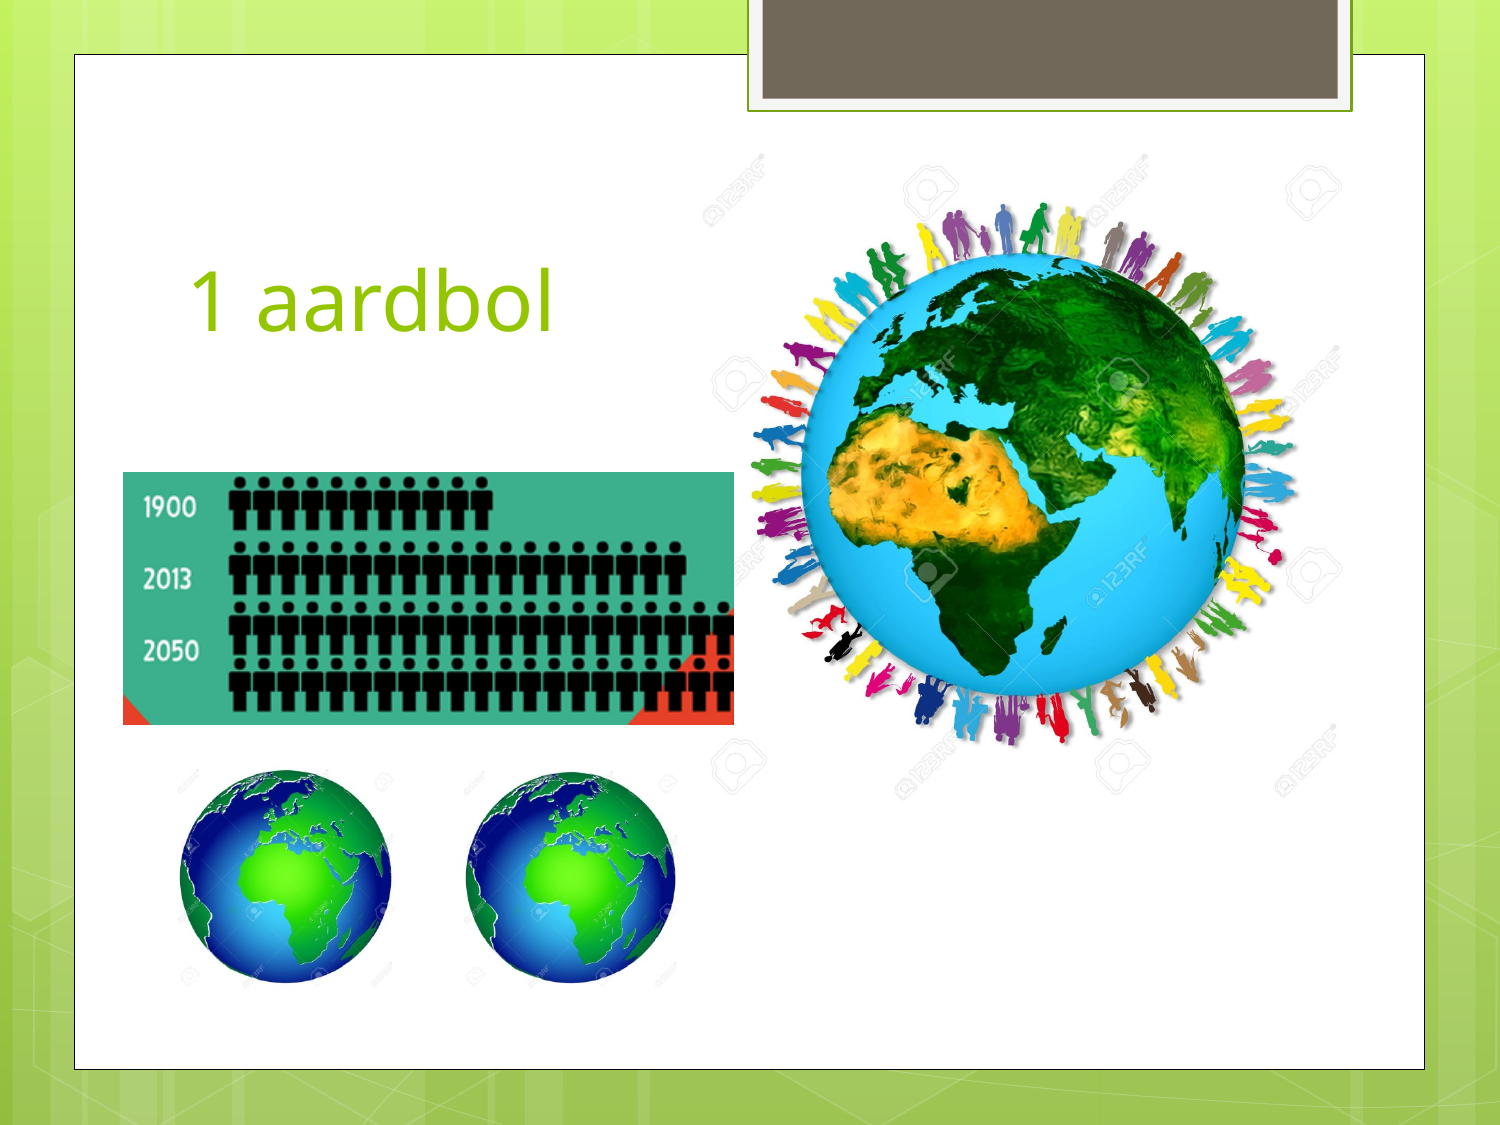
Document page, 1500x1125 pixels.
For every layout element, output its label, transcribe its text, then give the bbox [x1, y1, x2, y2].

picture [123, 136, 1361, 991]
picture [170, 763, 400, 991]
title 1 aardbol [171, 168, 677, 357]
